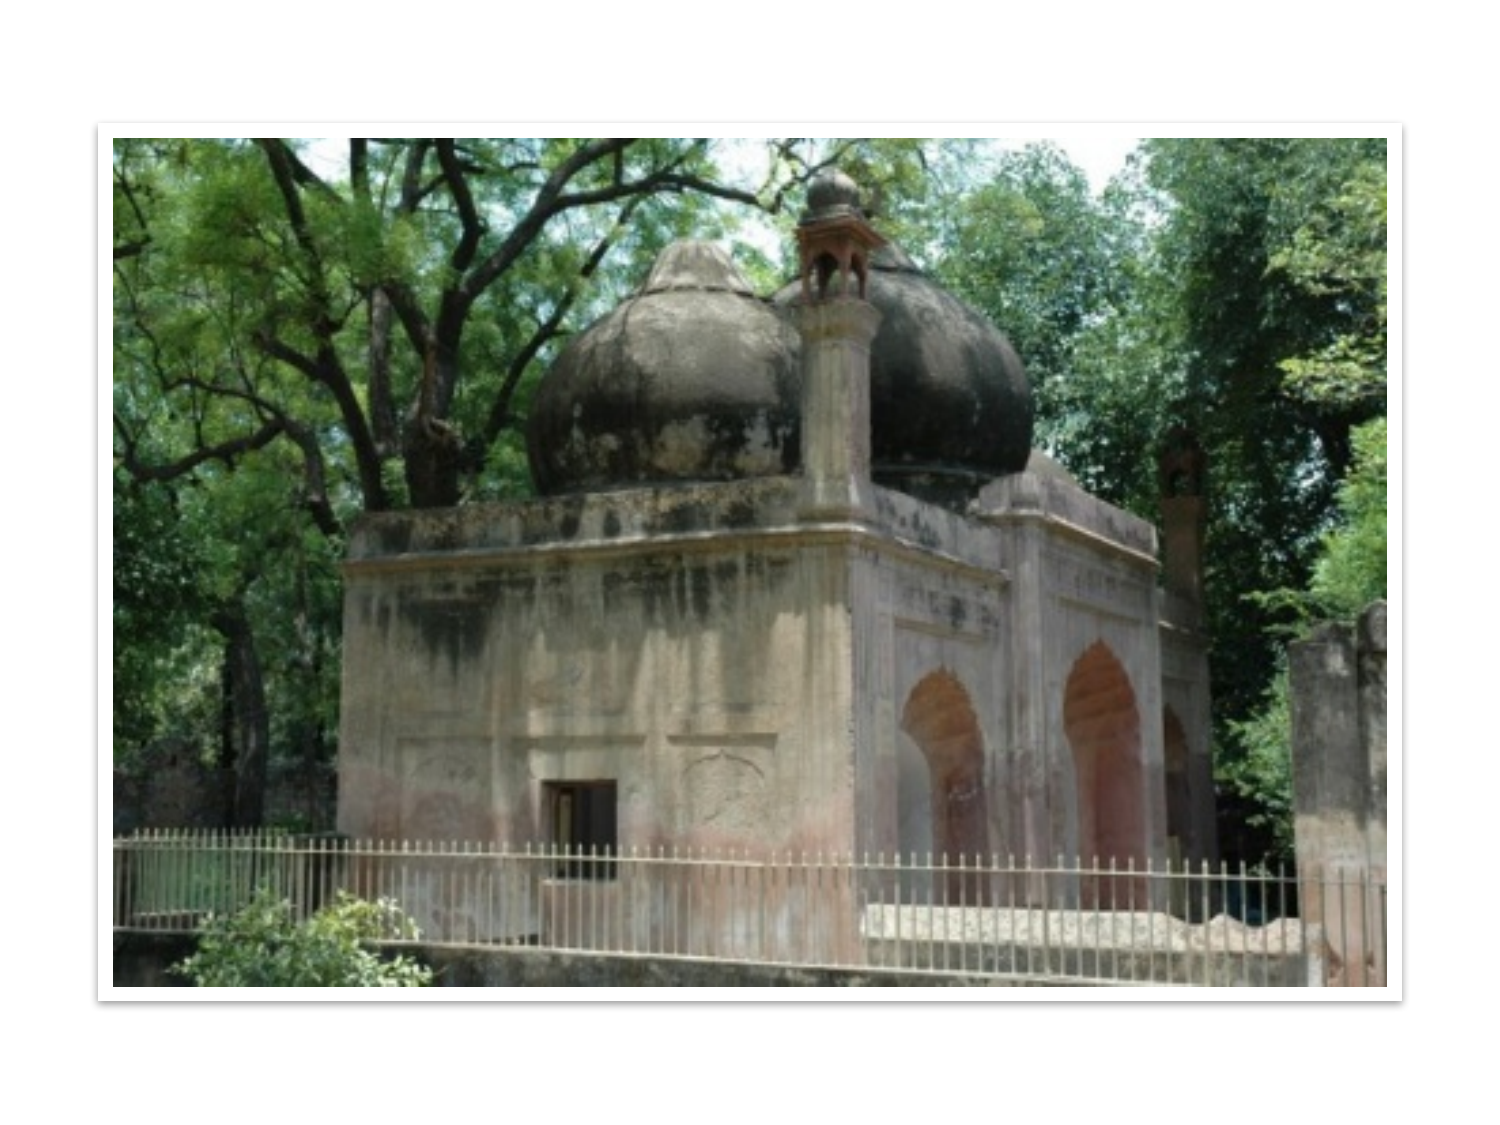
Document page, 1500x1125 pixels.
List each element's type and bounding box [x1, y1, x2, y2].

picture [112, 137, 1388, 987]
